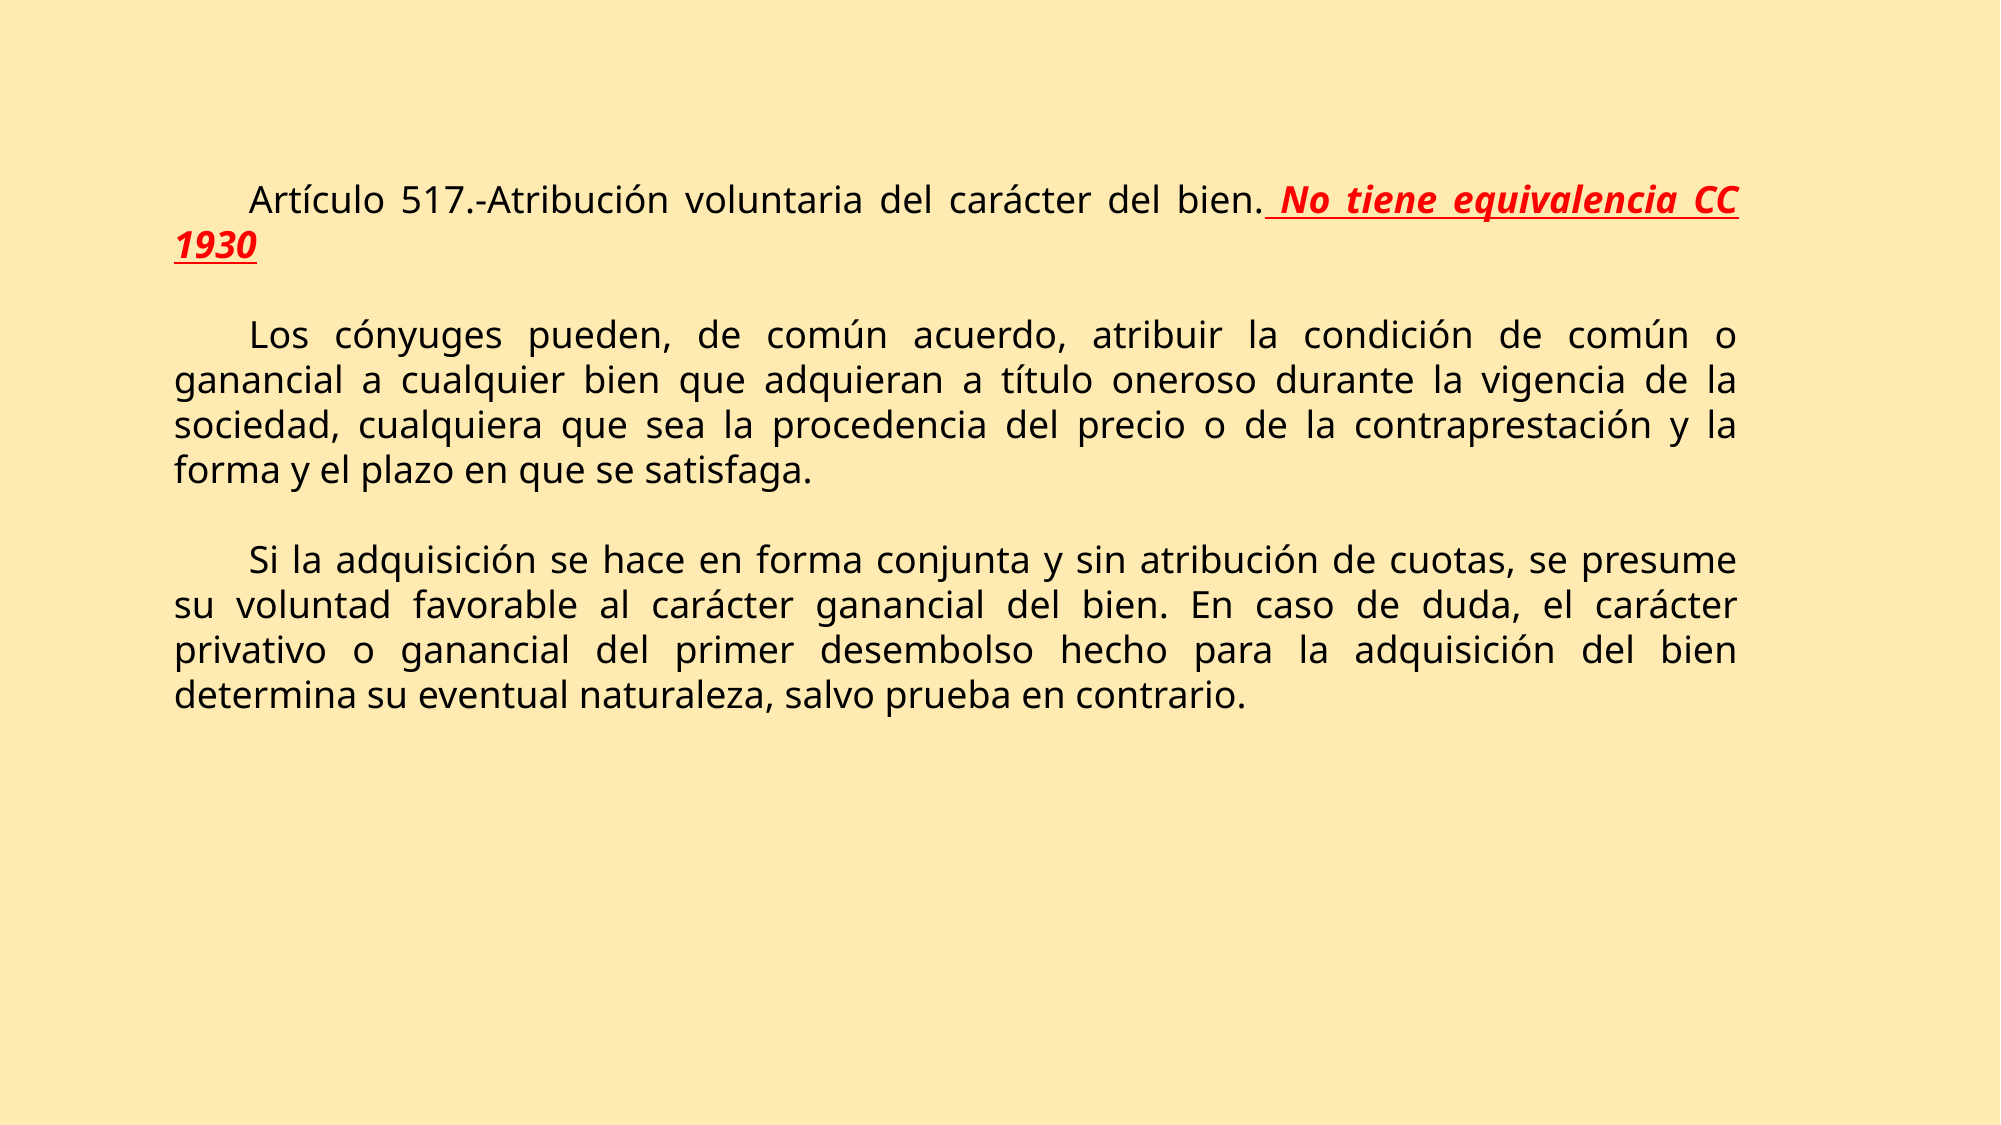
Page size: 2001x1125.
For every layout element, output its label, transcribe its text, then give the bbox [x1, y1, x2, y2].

text_box Artículo 517.-Atribución voluntaria del carácter del bien. No tiene equivalencia CC 1930 Los cónyuges pueden, de común acuerdo, atribuir la condición de común o ganancial a cualquier bien que adquieran a título oneroso durante la vigencia de la sociedad, cualquiera que sea la procedencia del precio o de la contraprestación y la forma y el plazo en que se satisfaga. Si la adquisición se hace en forma conjunta y sin atribución de cuotas, se presume su voluntad favorable al carácter ganancial del bien. En caso de duda, el carácter privativo o ganancial del primer desembolso hecho para la adquisición del bien determina su eventual naturaleza, salvo prueba en contrario. [159, 168, 1754, 769]
